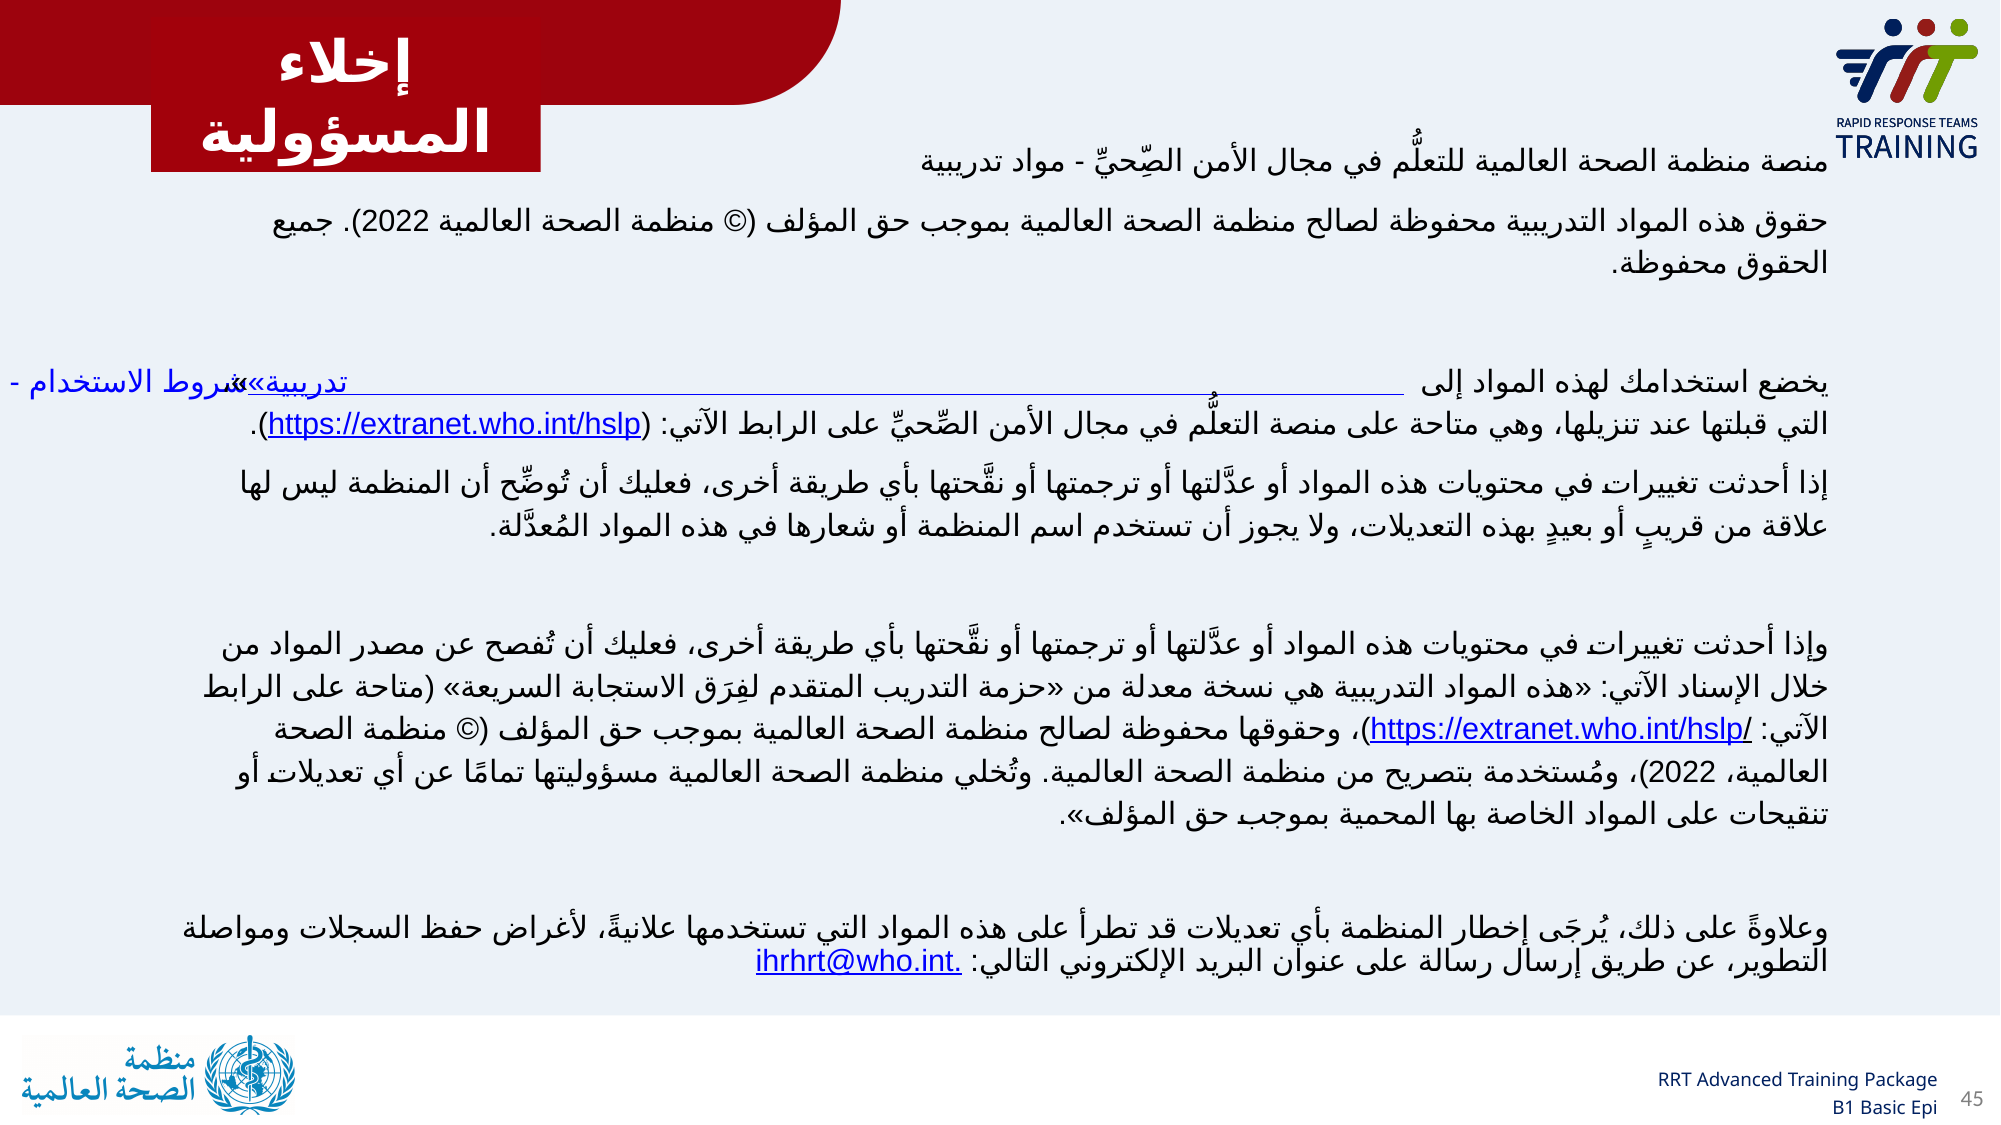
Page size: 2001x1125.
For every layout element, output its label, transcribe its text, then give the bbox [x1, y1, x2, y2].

list منصة منظمة الصحة العالمية للتعلُّم في مجال الأمن الصِّحيِّ - مواد تدريبية حقوق هذه المواد التدريبية محفوظة لصالح منظمة الصحة العالمية بموجب حق المؤلف (© منظمة الصحة العالمية 2022). جميع الحقوق محفوظة. يخضع استخدامك لهذه المواد إلى «شروط الاستخدام - منصة منظمة الصحة العالمية للتعلُّم في مجال الأمن الصِّحيِّ، مواد تدريبية»، التي قبلتها عند تنزيلها، وهي متاحة على منصة التعلُّم في مجال الأمن الصِّحيِّ على الرابط الآتي: (https://extranet.who.int/hslp). إذا أحدثت تغييرات في محتويات هذه المواد أو عدَّلتها أو ترجمتها أو نقَّحتها بأي طريقة أخرى، فعليك أن تُوضِّح أن المنظمة ليس لها علاقة من قريبٍ أو بعيدٍ بهذه التعديلات، ولا يجوز أن تستخدم اسم المنظمة أو شعارها في هذه المواد المُعدَّلة. وإذا أحدثت تغييرات في محتويات هذه المواد أو عدَّلتها أو ترجمتها أو نقَّحتها بأي طريقة أخرى، فعليك أن تُفصح عن مصدر المواد من خلال الإسناد الآتي: «هذه المواد التدريبية هي نسخة معدلة من «حزمة التدريب المتقدم لفِرَق الاستجابة السريعة» (متاحة على الرابط الآتي: https://extranet.who.int/hslp/)، وحقوقها محفوظة لصالح منظمة الصحة العالمية بموجب حق المؤلف (© منظمة الصحة العالمية، 2022)، ومُستخدمة بتصريح من منظمة الصحة العالمية. وتُخلي منظمة الصحة العالمية مسؤوليتها تمامًا عن أي تعديلات أو تنقيحات على المواد الخاصة بها المحمية بموجب حق المؤلف». وعلاوةً على ذلك، يُرجَى إخطار المنظمة بأي تعديلات قد تطرأ على هذه المواد التي تستخدمها علانيةً، لأغراض حفظ السجلات ومواصلة التطوير، عن طريق إرسال رسالة على عنوان البريد الإلكتروني التالي: ihrhrt@who.int. [170, 134, 1830, 991]
picture [252, 1050, 258, 1059]
picture [0, 0, 841, 105]
picture [1835, 19, 1978, 167]
picture [22, 1035, 295, 1115]
text_box إخلاء المسؤولية [151, 17, 541, 172]
